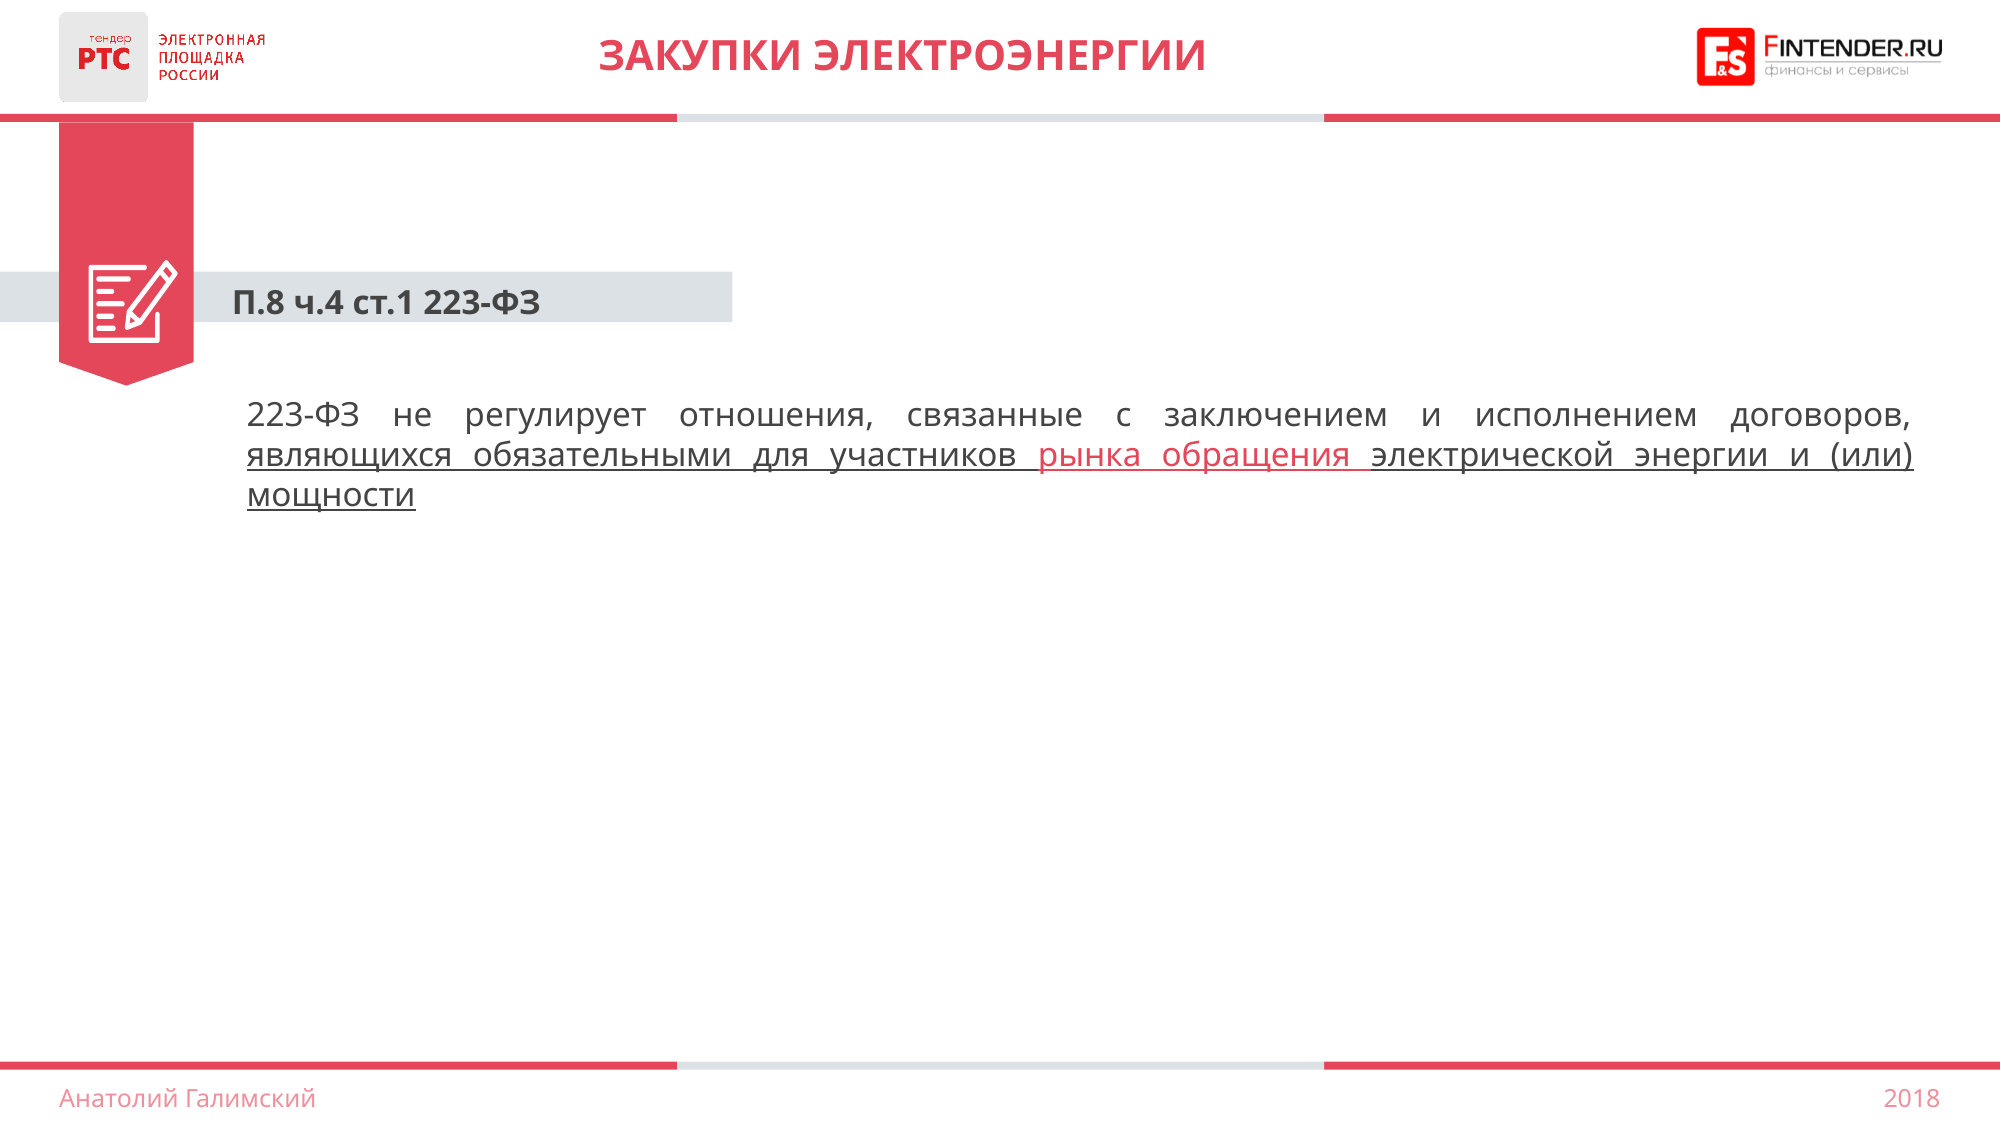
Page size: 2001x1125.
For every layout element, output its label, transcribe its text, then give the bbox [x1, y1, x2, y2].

slide_number 2018 [1490, 1069, 1941, 1125]
text_box [88, 264, 160, 343]
picture [1696, 18, 1942, 95]
text_box П.8 ч.4 ст.1 223-ФЗ [231, 281, 960, 322]
text_box [0, 271, 58, 323]
footer Анатолий Галимский [59, 1069, 1325, 1125]
text_box [58, 121, 195, 387]
text_box [195, 271, 733, 323]
text_box [124, 260, 178, 330]
picture [59, 12, 265, 102]
title Закупки электроэнергии [294, 0, 1652, 114]
text_box 223-ФЗ не регулирует отношения, связанные с заключением и исполнением договоров, являющихся обязательными для участников рынка обращения электрической энергии и (или) мощности [231, 385, 1929, 521]
